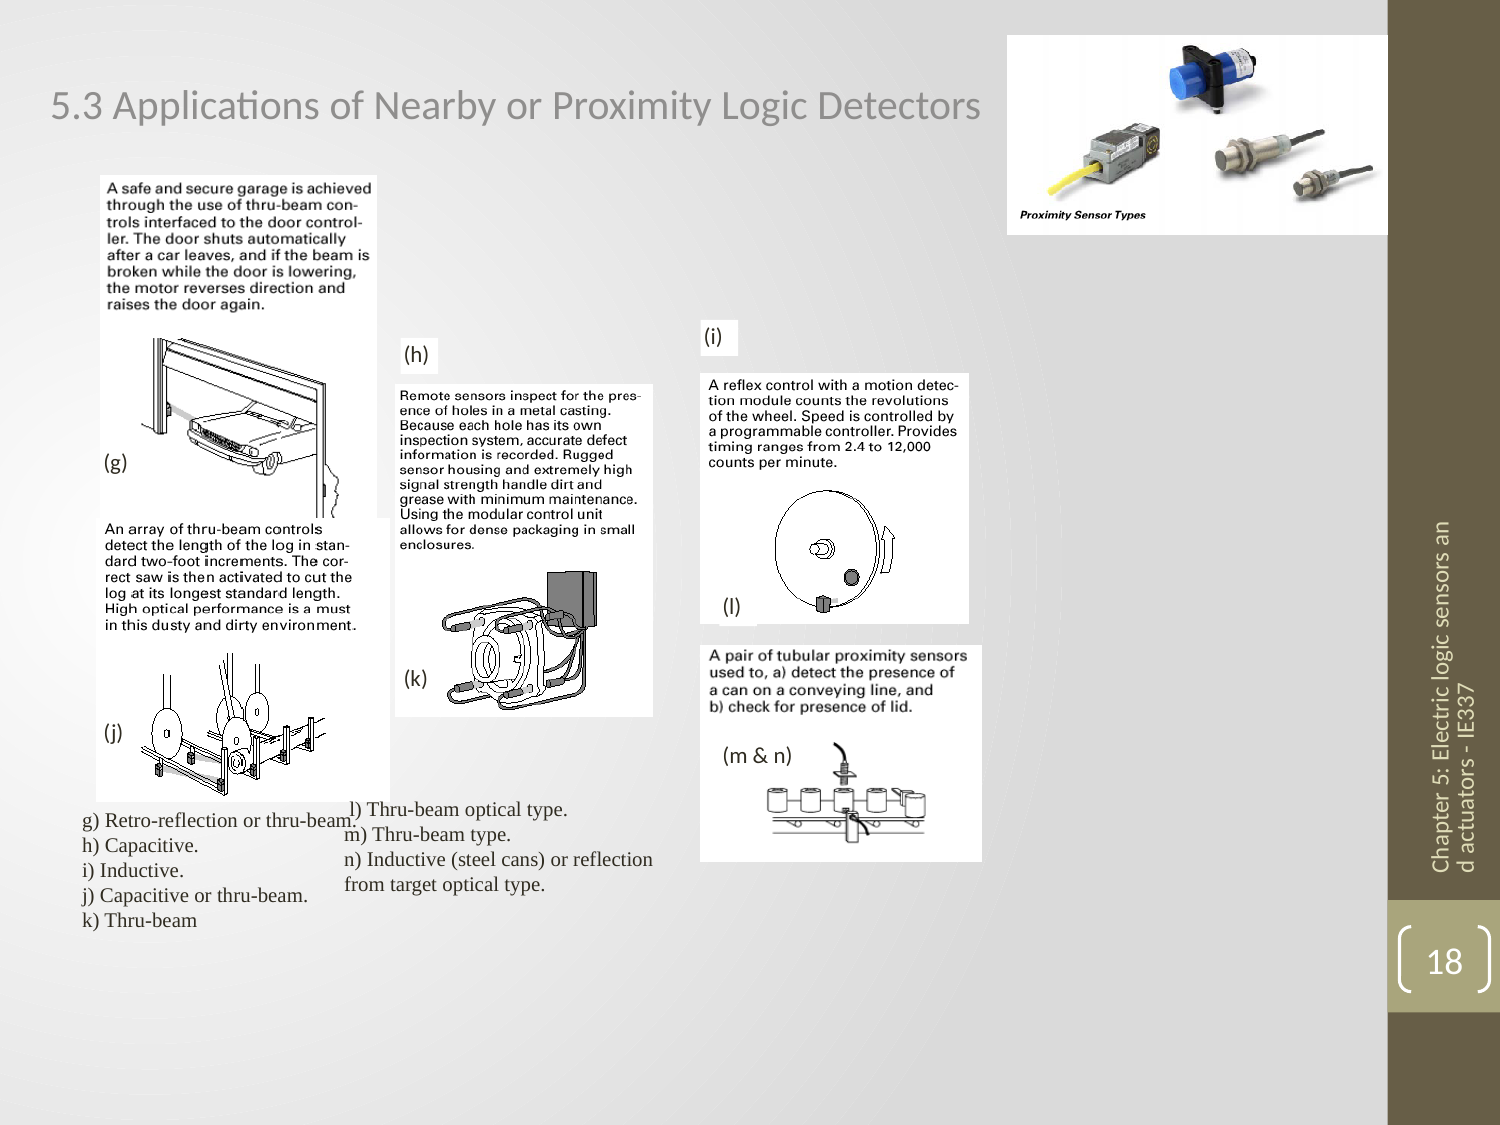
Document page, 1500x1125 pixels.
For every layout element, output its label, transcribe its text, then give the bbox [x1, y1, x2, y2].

footer Chapter 5: Electric logic sensors and actuators - IE337 [1408, 500, 1469, 889]
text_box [81, 175, 983, 1078]
subtitle 5.3 Applications of Nearby or Proximity Logic Detectors [35, 70, 1003, 165]
picture [1006, 34, 1389, 235]
slide_number 18 [1397, 925, 1492, 994]
